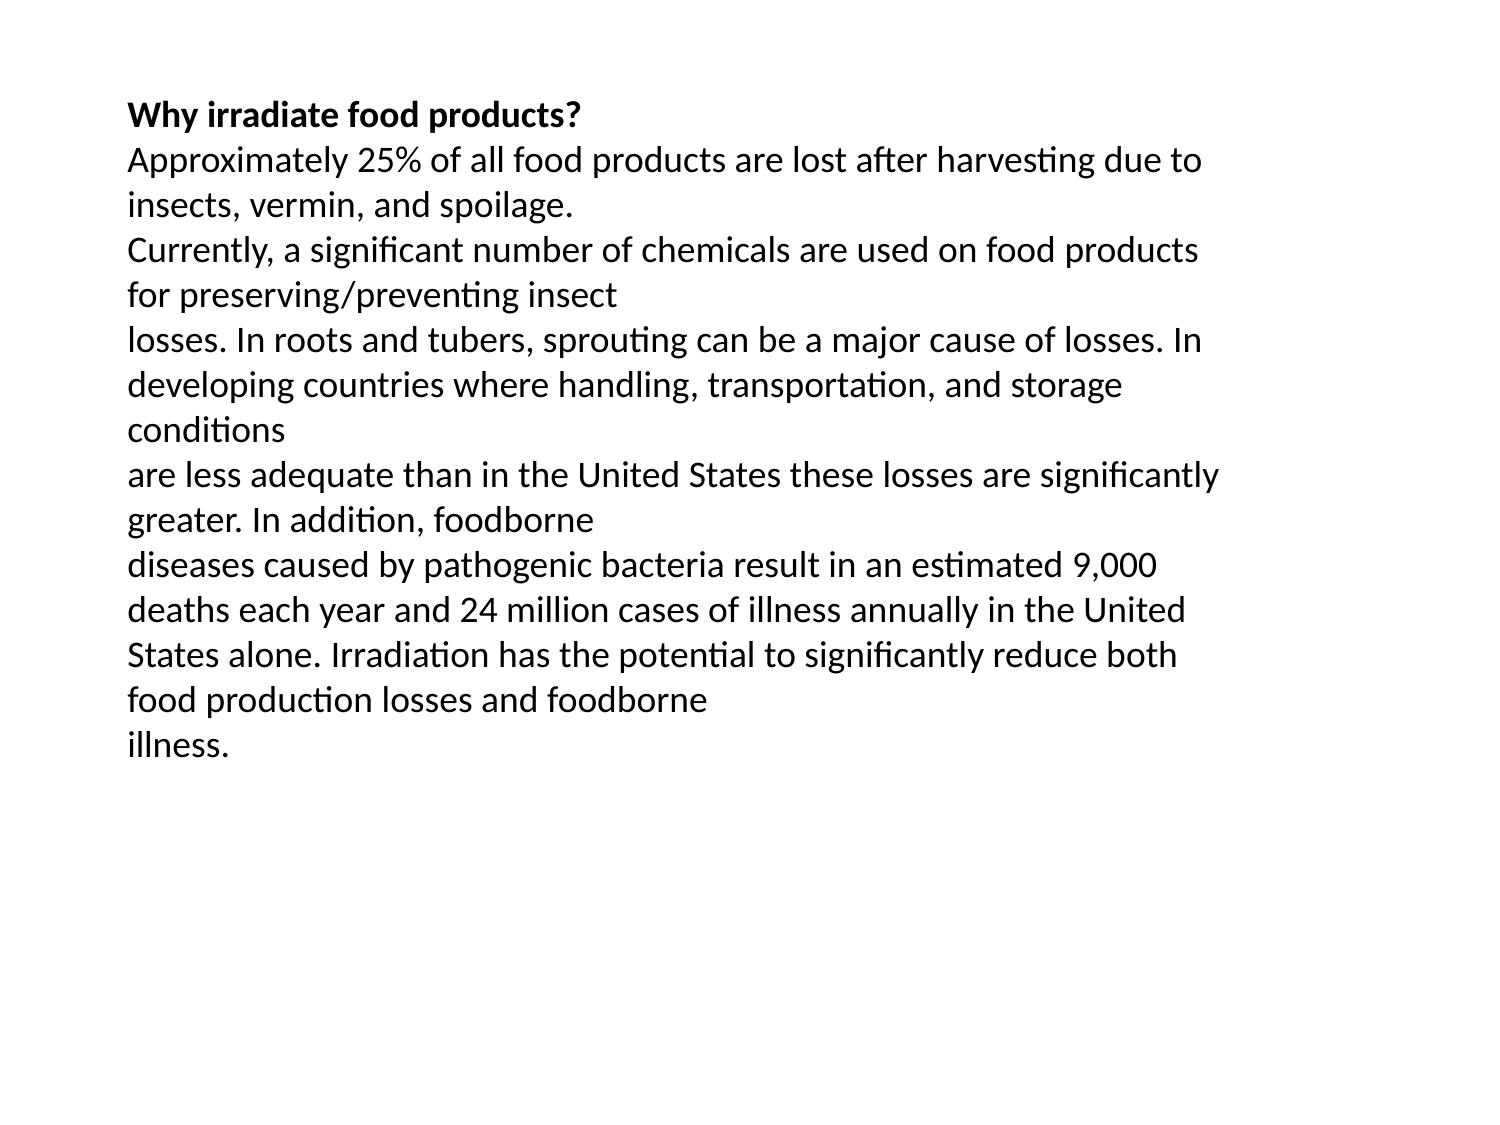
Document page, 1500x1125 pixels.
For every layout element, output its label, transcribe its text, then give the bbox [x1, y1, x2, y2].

text_box Why irradiate food products? Approximately 25% of all food products are lost after harvesting due to insects, vermin, and spoilage. Currently, a significant number of chemicals are used on food products for preserving/preventing insect losses. In roots and tubers, sprouting can be a major cause of losses. In developing countries where handling, transportation, and storage conditions are less adequate than in the United States these losses are significantly greater. In addition, foodborne diseases caused by pathogenic bacteria result in an estimated 9,000 deaths each year and 24 million cases of illness annually in the United States alone. Irradiation has the potential to significantly reduce both food production losses and foodborne illness. [112, 37, 1238, 773]
